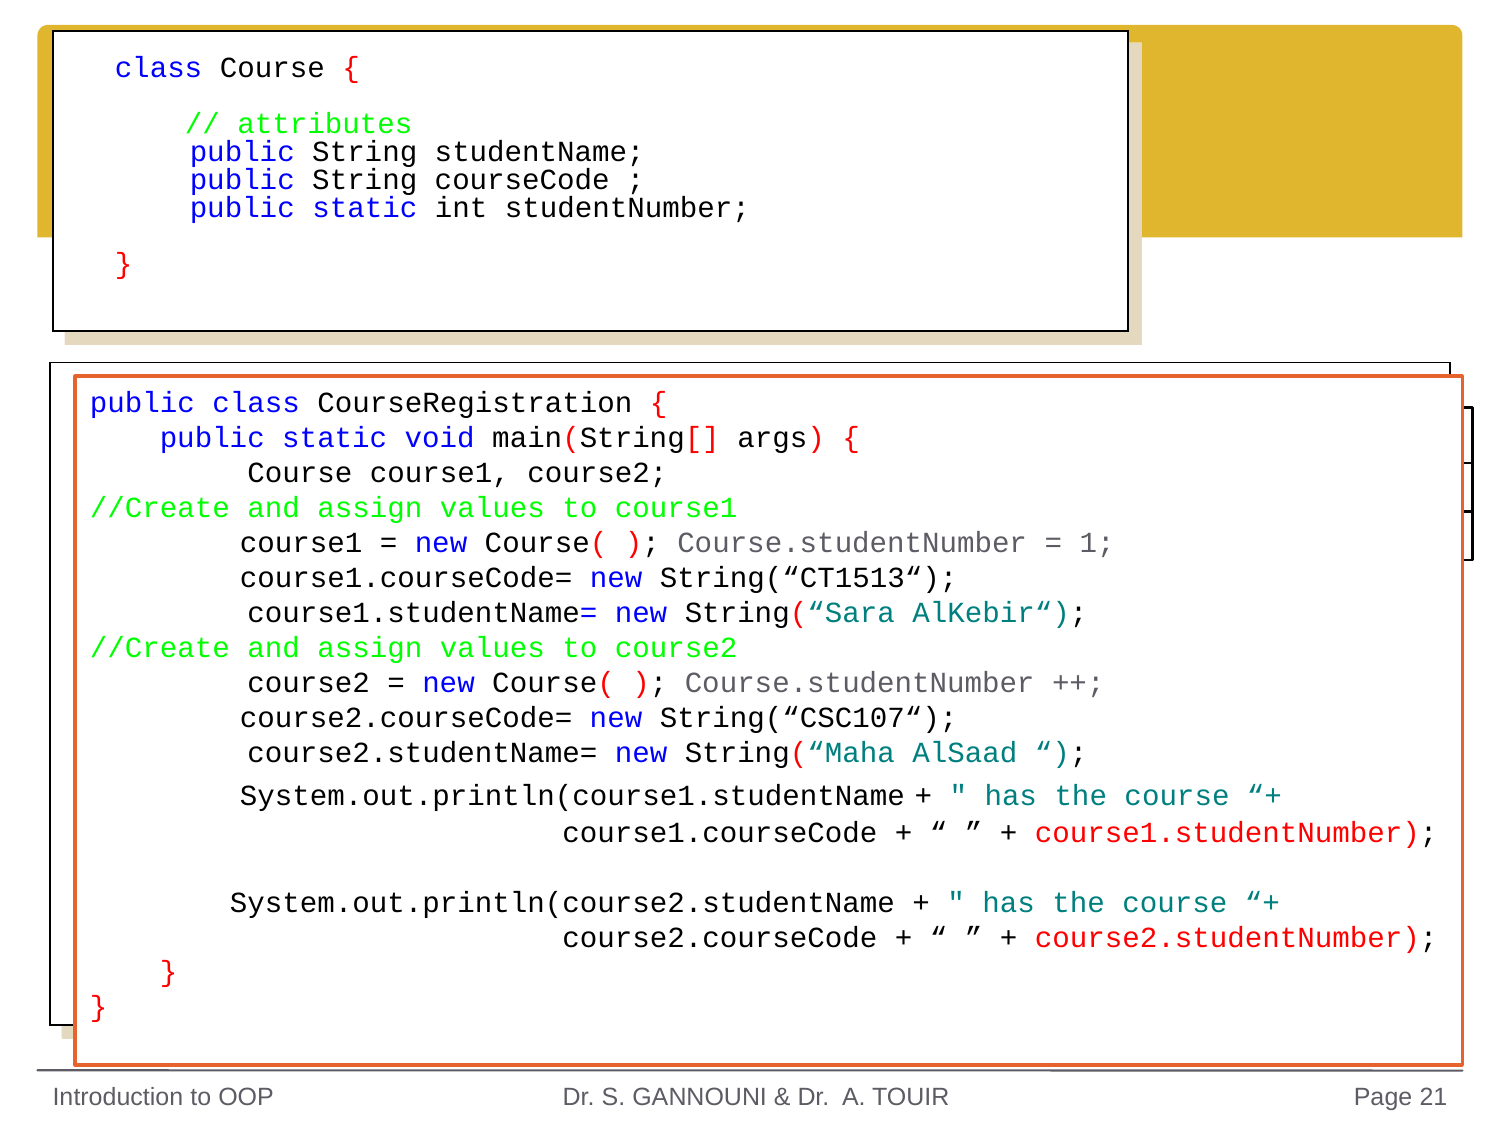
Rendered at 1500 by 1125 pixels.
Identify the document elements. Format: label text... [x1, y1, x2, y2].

text_box class Course { // attributes public String studentName; public String courseCode ; public static int studentNumber; } [99, 47, 963, 342]
text_box [50, 362, 1450, 1025]
text_box public class CourseRegistration { public static void main(String[] args) { Course course1, course2; //Create and assign values to course1 course1 = new Course( ); Course.studentNumber = 1; course1.courseCode= new String(“CT1513“); course1.studentName= new String(“Sara AlKebir“); //Create and assign values to course2 course2 = new Course( ); Course.studentNumber ++; course2.courseCode= new String(“CSC107“); course2.studentName= new String(“Maha AlSaad “); System.out.println(course1.studentName + " has the course “+ course1.courseCode + “ ” + course1.studentNumber); System.out.println(course2.studentName + " has the course “+ course2.courseCode + “ ” + course2.studentNumber); } } [73, 374, 1464, 1067]
text_box [53, 30, 1129, 331]
slide_number Introduction to OOP [37, 1069, 388, 1123]
footer Dr. S. GANNOUNI & Dr. A. TOUIR [474, 1069, 1038, 1123]
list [1162, 401, 1479, 566]
slide_number Page 21 [1112, 1069, 1463, 1123]
